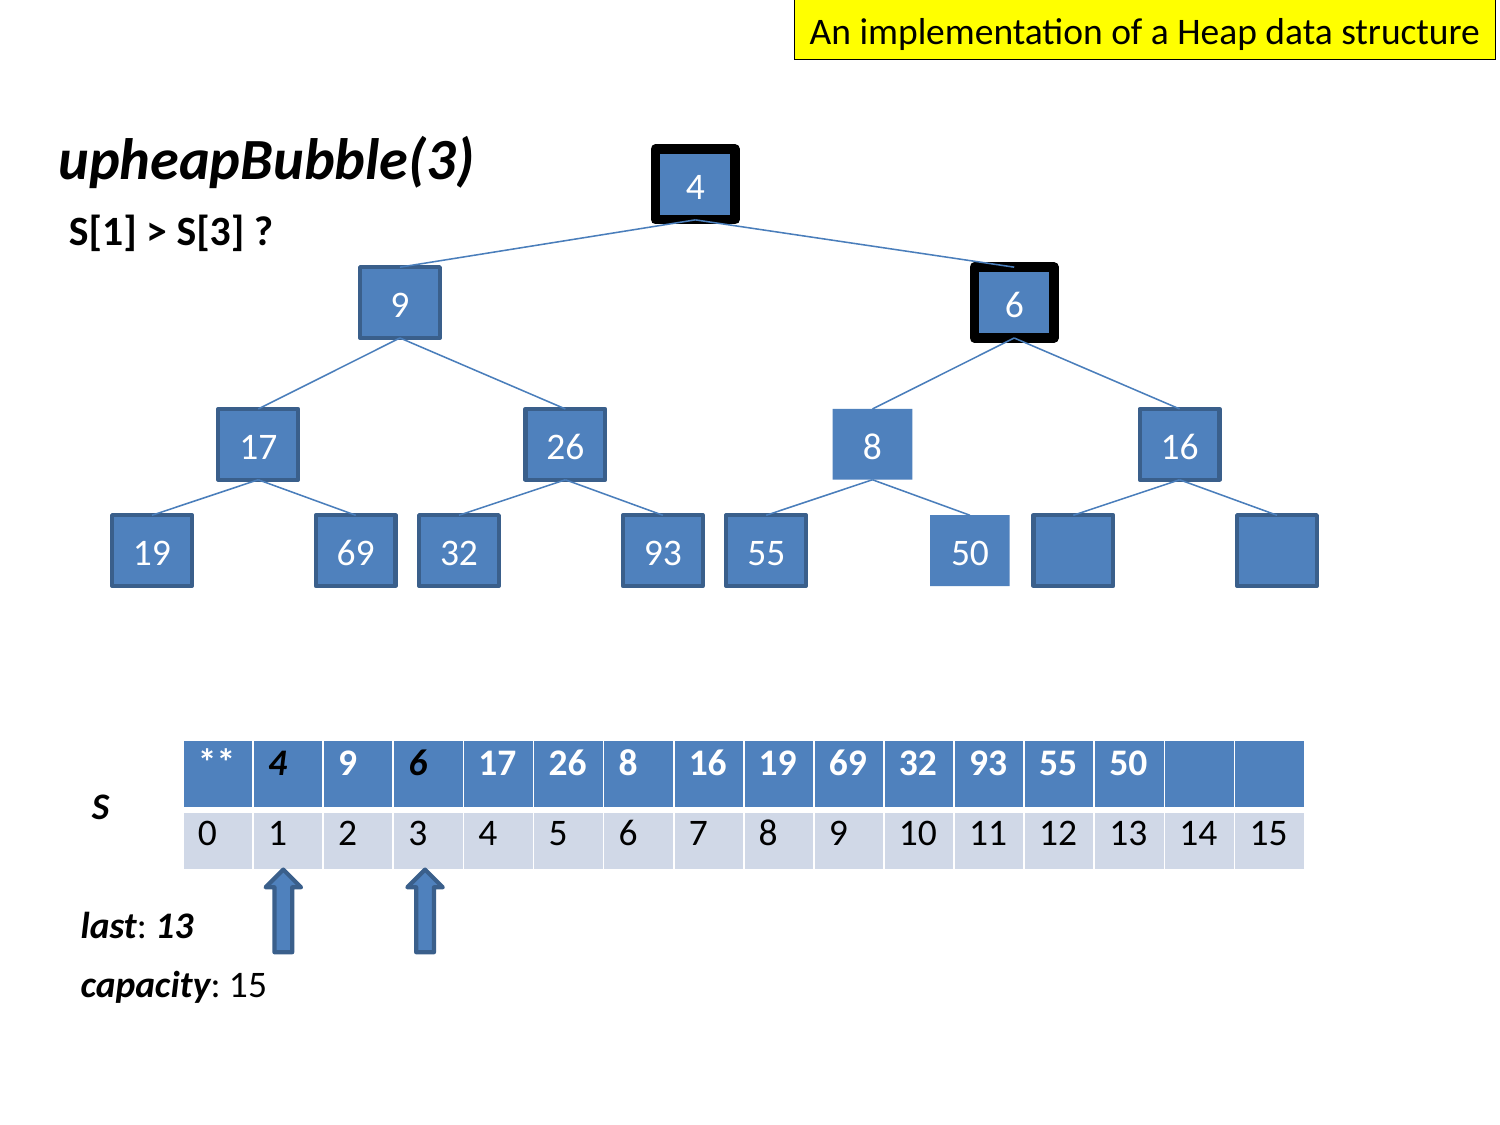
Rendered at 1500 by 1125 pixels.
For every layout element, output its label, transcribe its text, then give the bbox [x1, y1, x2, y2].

table_cell 15 [1235, 813, 1304, 869]
table_header 19 [745, 741, 813, 807]
table_cell 11 [955, 813, 1023, 869]
text_box [263, 867, 303, 955]
text_box [405, 867, 445, 955]
table_cell 14 [1165, 813, 1234, 869]
table_header 6 [394, 741, 463, 807]
table_cell 12 [1025, 813, 1093, 869]
table_cell 9 [815, 813, 883, 869]
table_cell 0 [184, 813, 252, 869]
table_header 16 [675, 741, 743, 807]
table_header [1165, 741, 1234, 807]
table_cell 13 [1095, 813, 1164, 869]
table_header [1235, 741, 1304, 807]
table_cell 6 [604, 813, 673, 869]
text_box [257, 337, 399, 410]
table_cell 8 [745, 813, 813, 869]
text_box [726, 408, 1011, 587]
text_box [1033, 408, 1318, 587]
table_header ** [184, 741, 252, 807]
table_cell 7 [675, 813, 743, 869]
text_box An implementation of a Heap data structure [794, 0, 1496, 60]
table_header 93 [955, 741, 1023, 807]
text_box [418, 408, 703, 587]
table_header 9 [324, 741, 392, 807]
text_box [111, 408, 396, 587]
text_box S[1] > S[3] ? [54, 196, 289, 262]
text_box upheapBubble(3) [43, 113, 490, 199]
table_header 8 [604, 741, 673, 807]
table_cell 10 [885, 813, 953, 869]
table_cell 2 [324, 813, 392, 869]
table_header 50 [1095, 741, 1164, 807]
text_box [1013, 337, 1180, 410]
text_box last: 13 [65, 893, 209, 952]
text_box S [77, 775, 125, 835]
table_header 69 [815, 741, 883, 807]
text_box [872, 337, 1013, 410]
table_header 32 [885, 741, 953, 807]
table_cell 4 [464, 813, 533, 869]
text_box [399, 337, 566, 410]
table_header 4 [254, 741, 322, 807]
text_box capacity: 15 [65, 952, 283, 1012]
table_header 17 [464, 741, 533, 807]
table_header 55 [1025, 741, 1093, 807]
table_cell 5 [534, 813, 603, 869]
table_cell 3 [394, 813, 463, 869]
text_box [359, 148, 1055, 339]
table_header 26 [534, 741, 603, 807]
table_cell 1 [254, 813, 322, 869]
